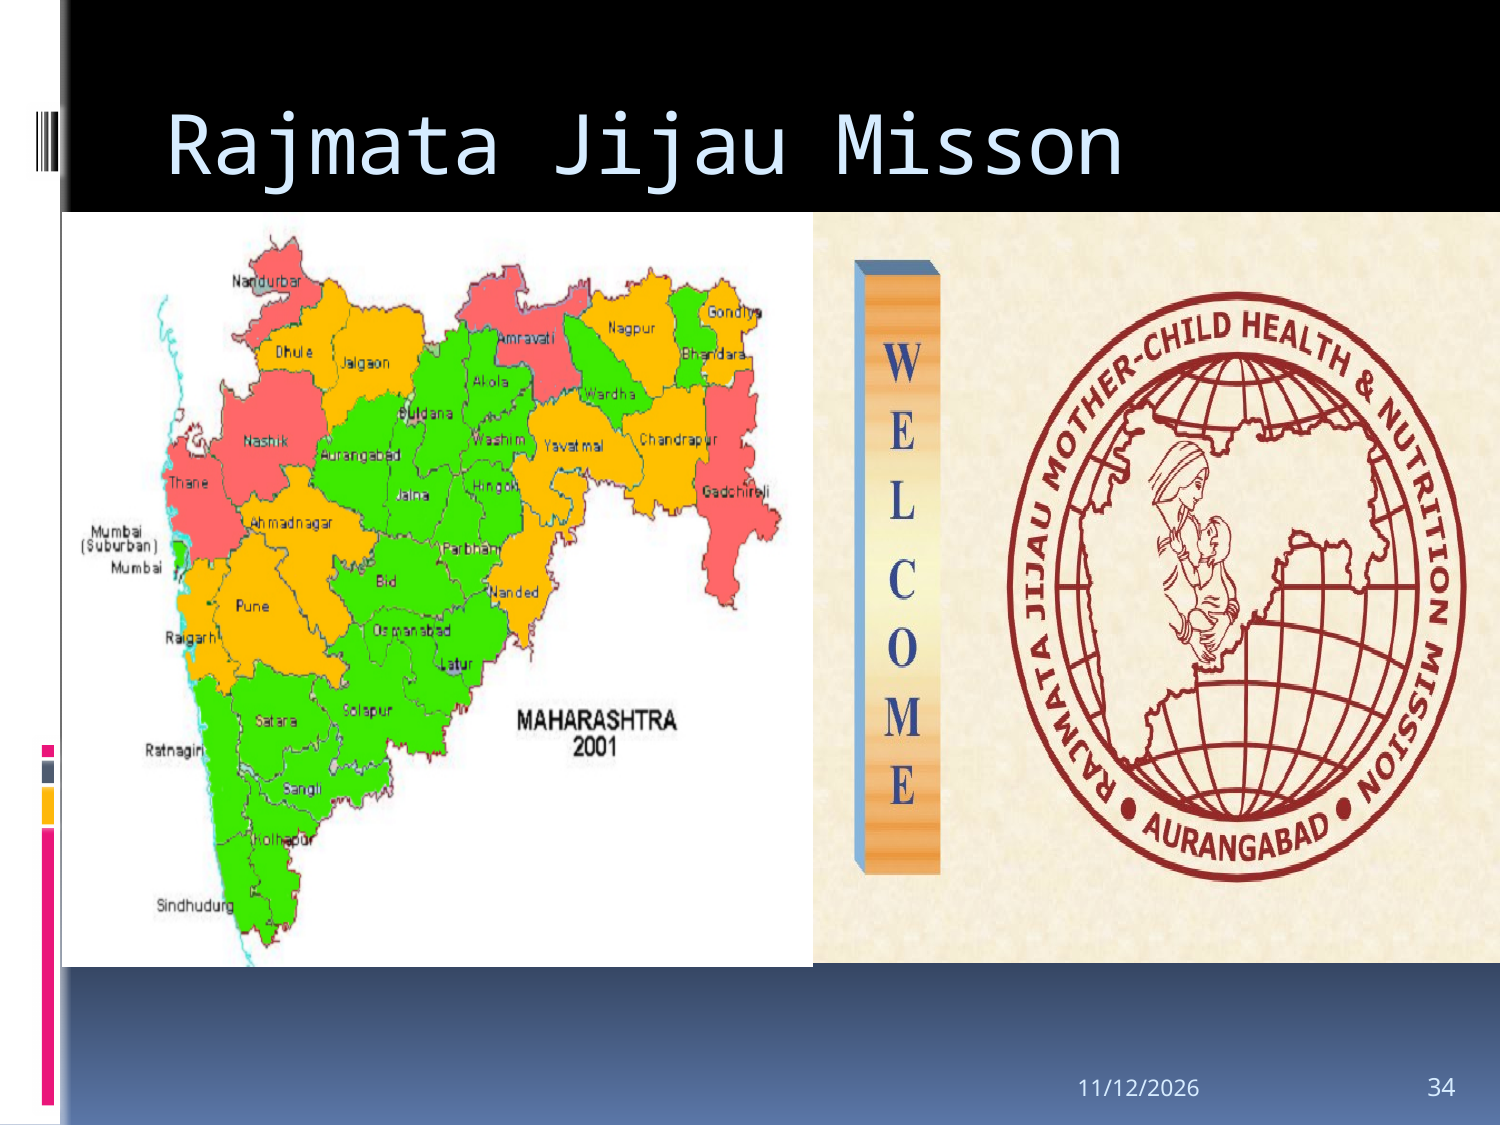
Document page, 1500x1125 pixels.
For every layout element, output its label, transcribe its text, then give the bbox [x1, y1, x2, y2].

title Rajmata Jijau Misson [150, 83, 1425, 204]
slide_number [1062, 1052, 1412, 1113]
slide_number 34 [1412, 1052, 1488, 1113]
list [821, 211, 1500, 963]
picture [61, 212, 813, 968]
